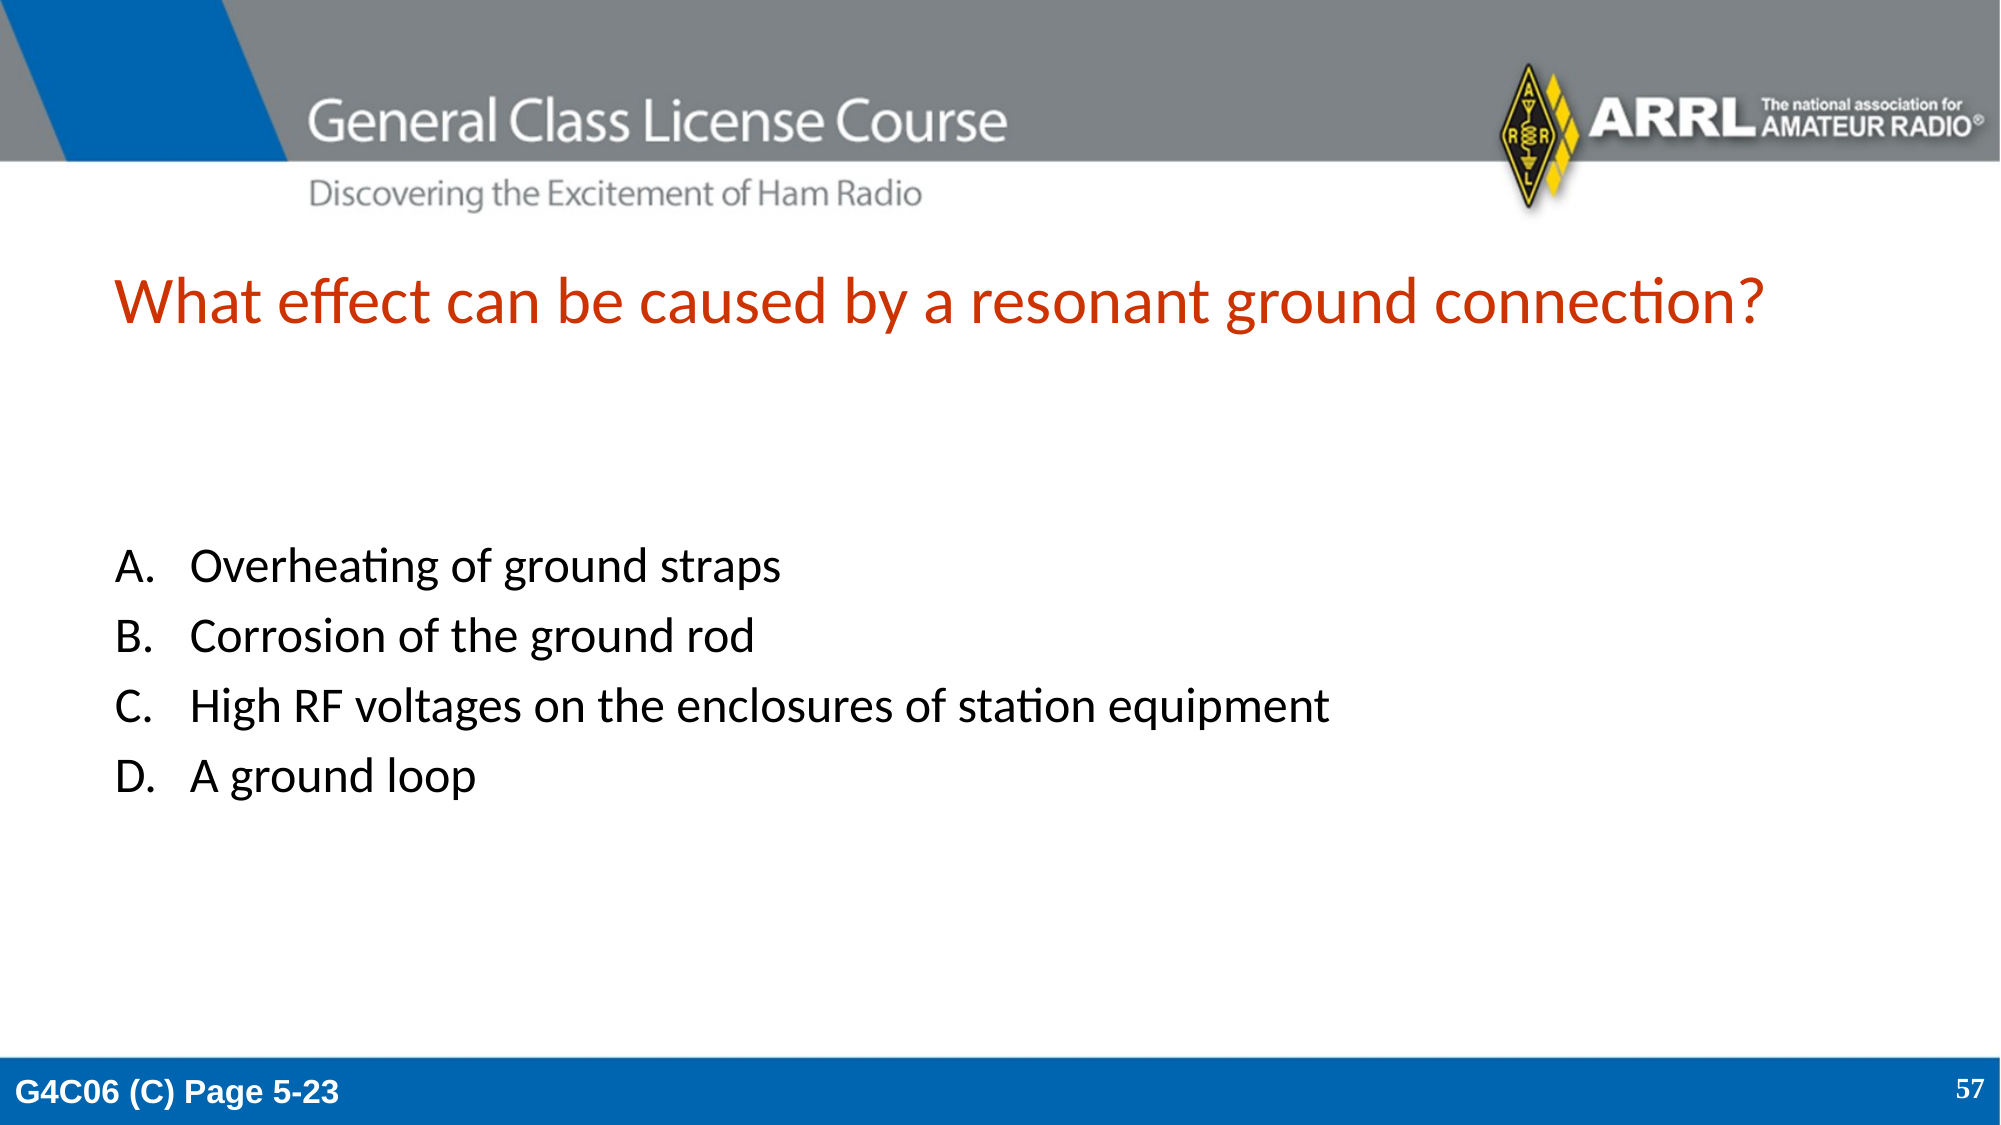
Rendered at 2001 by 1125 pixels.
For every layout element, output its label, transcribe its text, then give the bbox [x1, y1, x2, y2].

list Overheating of ground straps Corrosion of the ground rod High RF voltages on the enclosures of station equipment A ground loop [99, 525, 1900, 1005]
title What effect can be caused by a resonant ground connection? [99, 249, 1900, 468]
text_box 57 [1875, 1062, 2000, 1113]
picture [0, 0, 2001, 1125]
text_box G4C06 (C) Page 5-23 [0, 1062, 1313, 1118]
